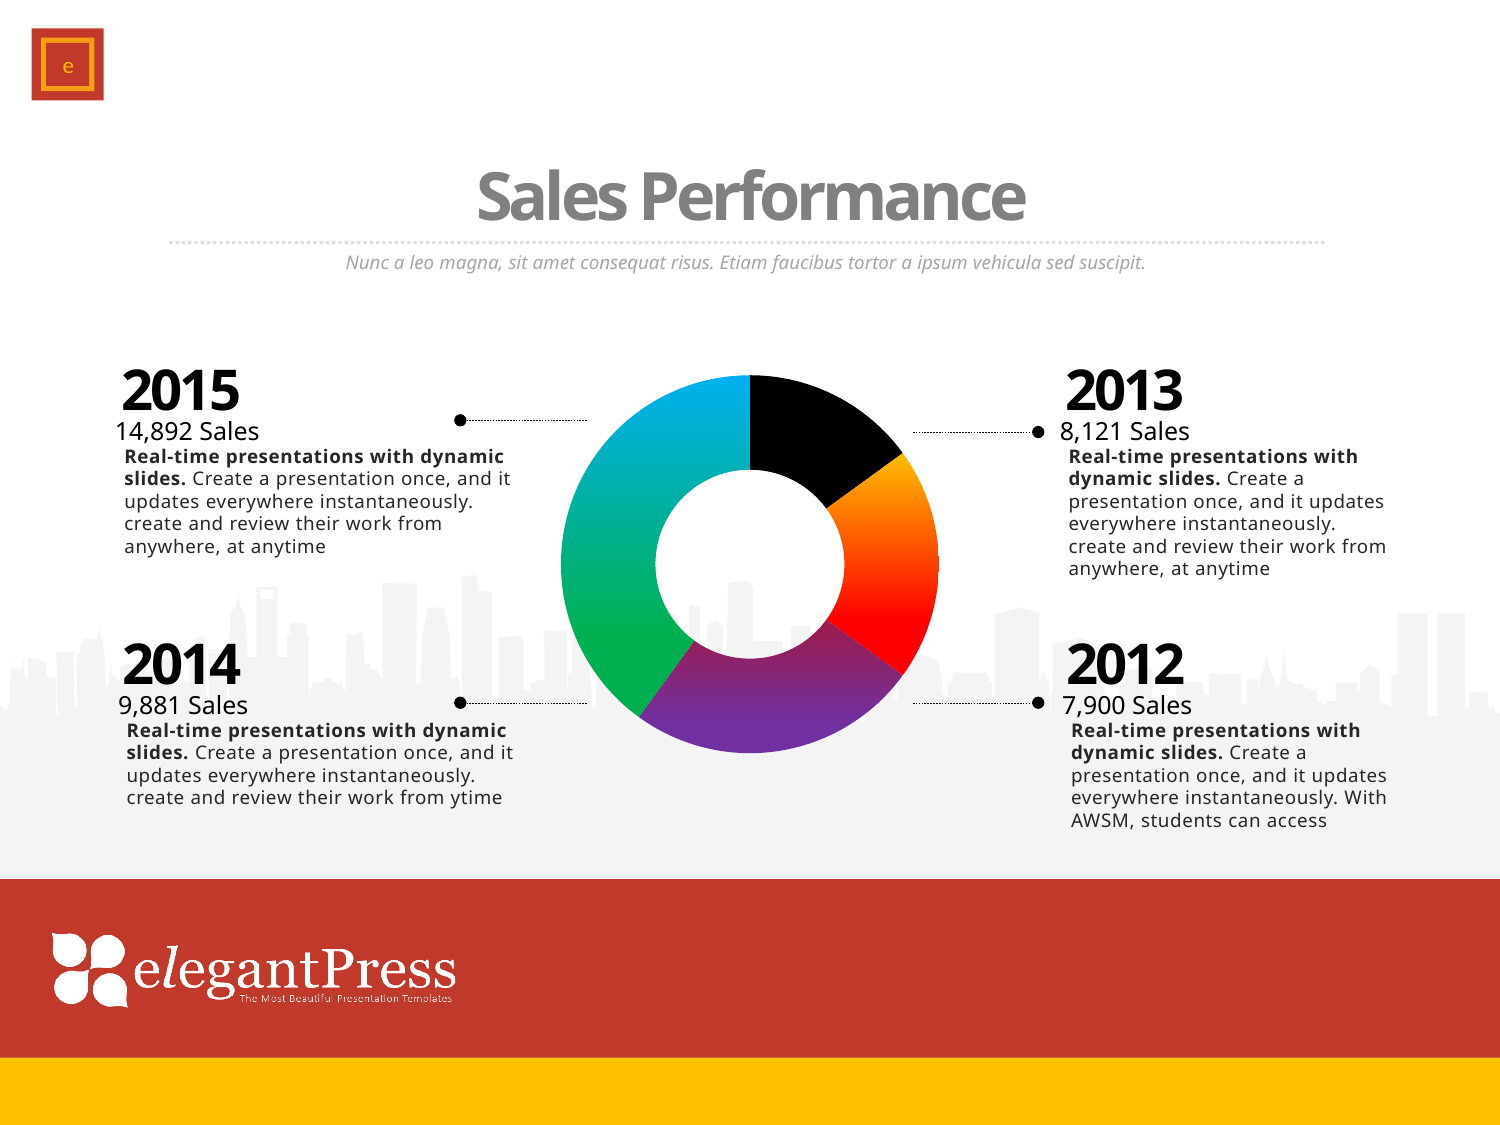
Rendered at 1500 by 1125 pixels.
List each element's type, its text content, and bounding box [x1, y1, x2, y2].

text_box 2014 [110, 622, 254, 683]
text_box Real-time presentations with dynamic slides. Create a presentation once, and it updates everywhere instantaneously. create and review their work from anywhere, at anytime [1057, 438, 1403, 585]
text_box 7,900 Sales [1050, 683, 1204, 725]
text_box Nunc a leo magna, sit amet consequat risus. Etiam faucibus tortor a ipsum vehicula sed suscipit. [88, 246, 1408, 277]
picture [43, 924, 460, 1018]
text_box Real-time presentations with dynamic slides. Create a presentation once, and it updates everywhere instantaneously. create and review their work from ytime [115, 712, 538, 814]
text_box Real-time presentations with dynamic slides. Create a presentation once, and it updates everywhere instantaneously. With AWSM, students can access [1059, 712, 1405, 837]
text_box 2013 [1054, 348, 1197, 409]
text_box 8,121 Sales [1048, 409, 1202, 452]
text_box 14,892 Sales [103, 409, 272, 452]
text_box 9,881 Sales [106, 683, 260, 725]
chart [548, 367, 952, 762]
text_box 2015 [110, 348, 253, 409]
text_box Sales Performance [468, 149, 1037, 238]
text_box Real-time presentations with dynamic slides. Create a presentation once, and it updates everywhere instantaneously. create and review their work from anywhere, at anytime [113, 438, 538, 563]
text_box 2012 [1055, 622, 1198, 683]
